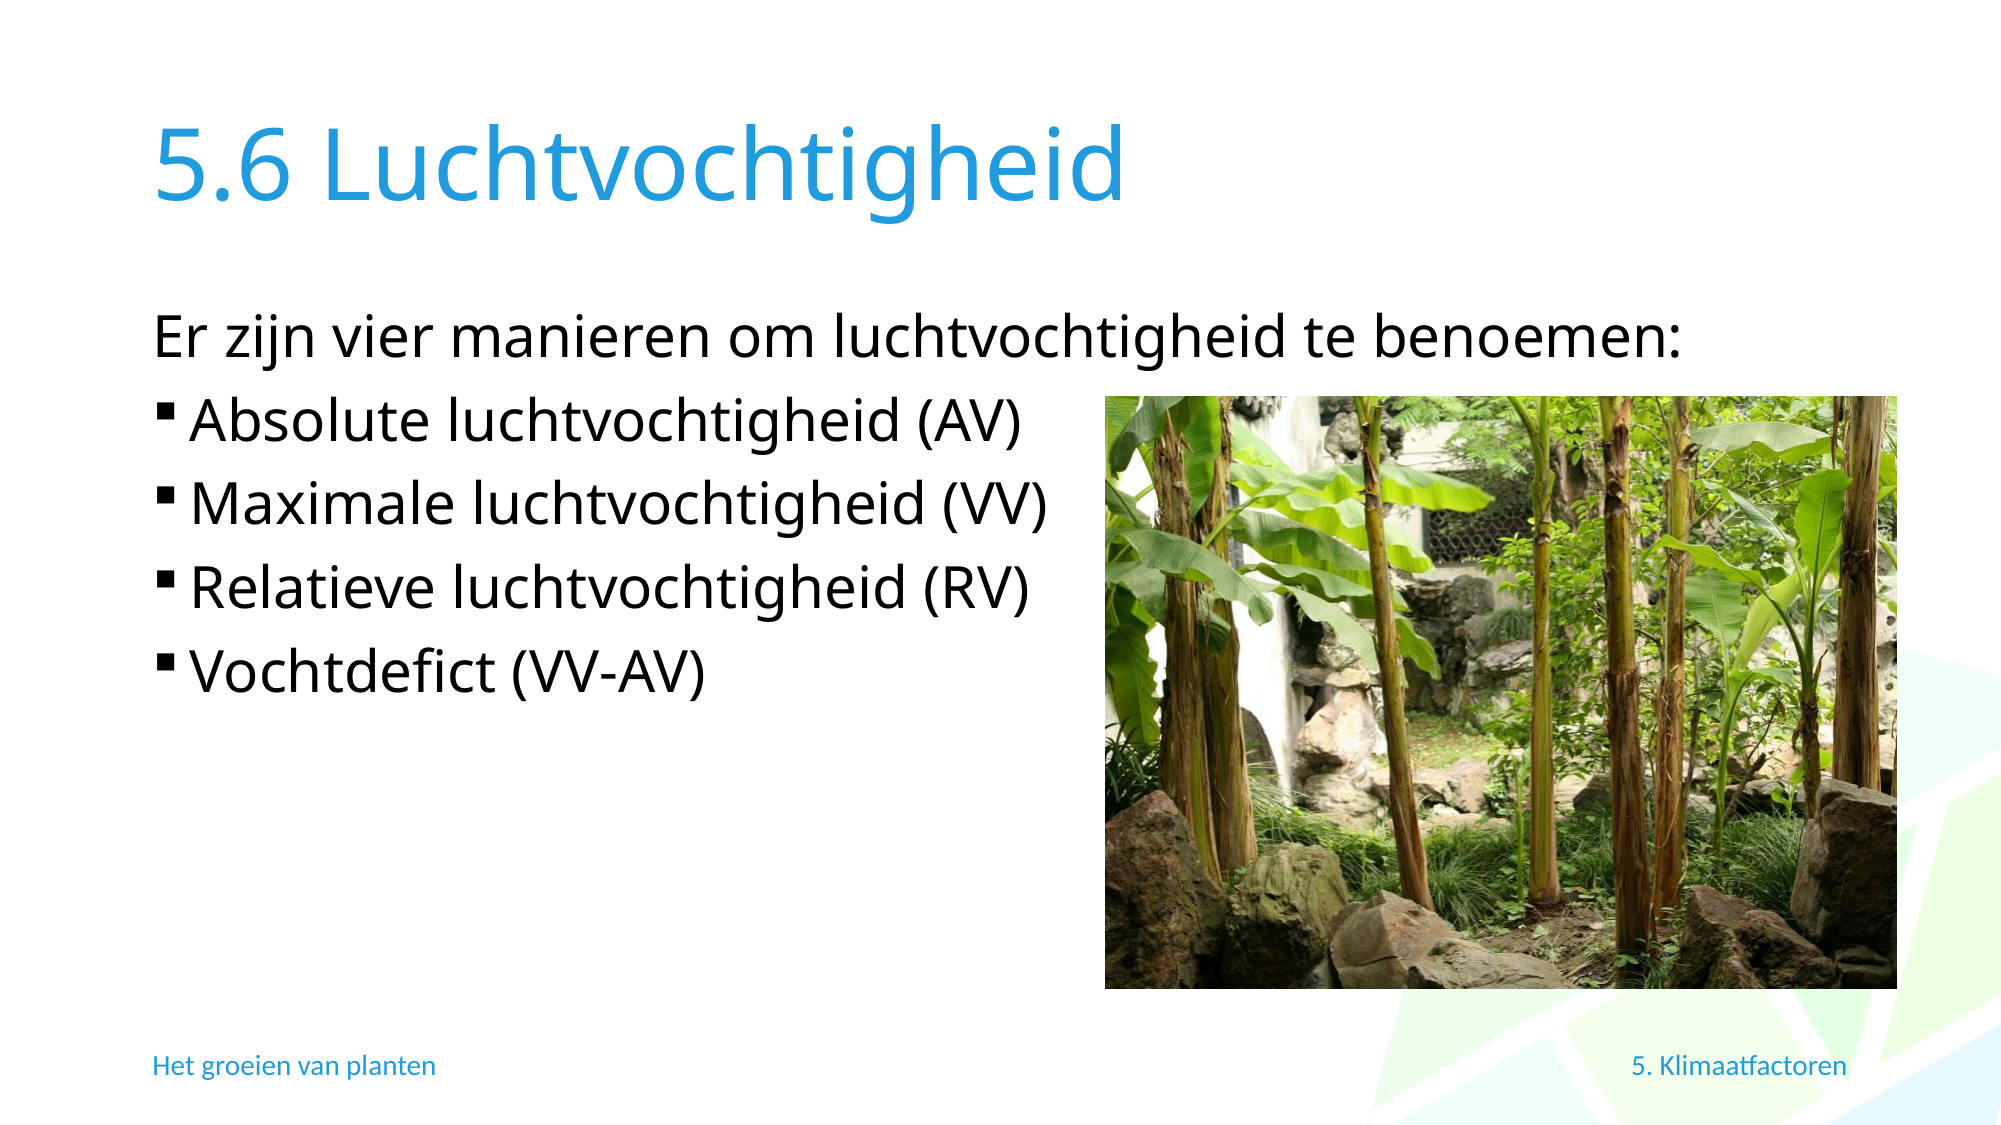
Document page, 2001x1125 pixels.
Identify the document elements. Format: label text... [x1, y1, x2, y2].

list Het groeien van planten [137, 1042, 588, 1103]
title 5.6 Luchtvochtigheid [137, 59, 1863, 278]
list 5. Klimaatfactoren [1412, 1042, 1863, 1103]
list Er zijn vier manieren om luchtvochtigheid te benoemen: Absolute luchtvochtigheid (AV) Maximale luchtvochtigheid (VV) Relatieve luchtvochtigheid (RV) Vochtdefict (VV-AV) [137, 299, 1863, 1014]
picture [1105, 396, 1897, 989]
